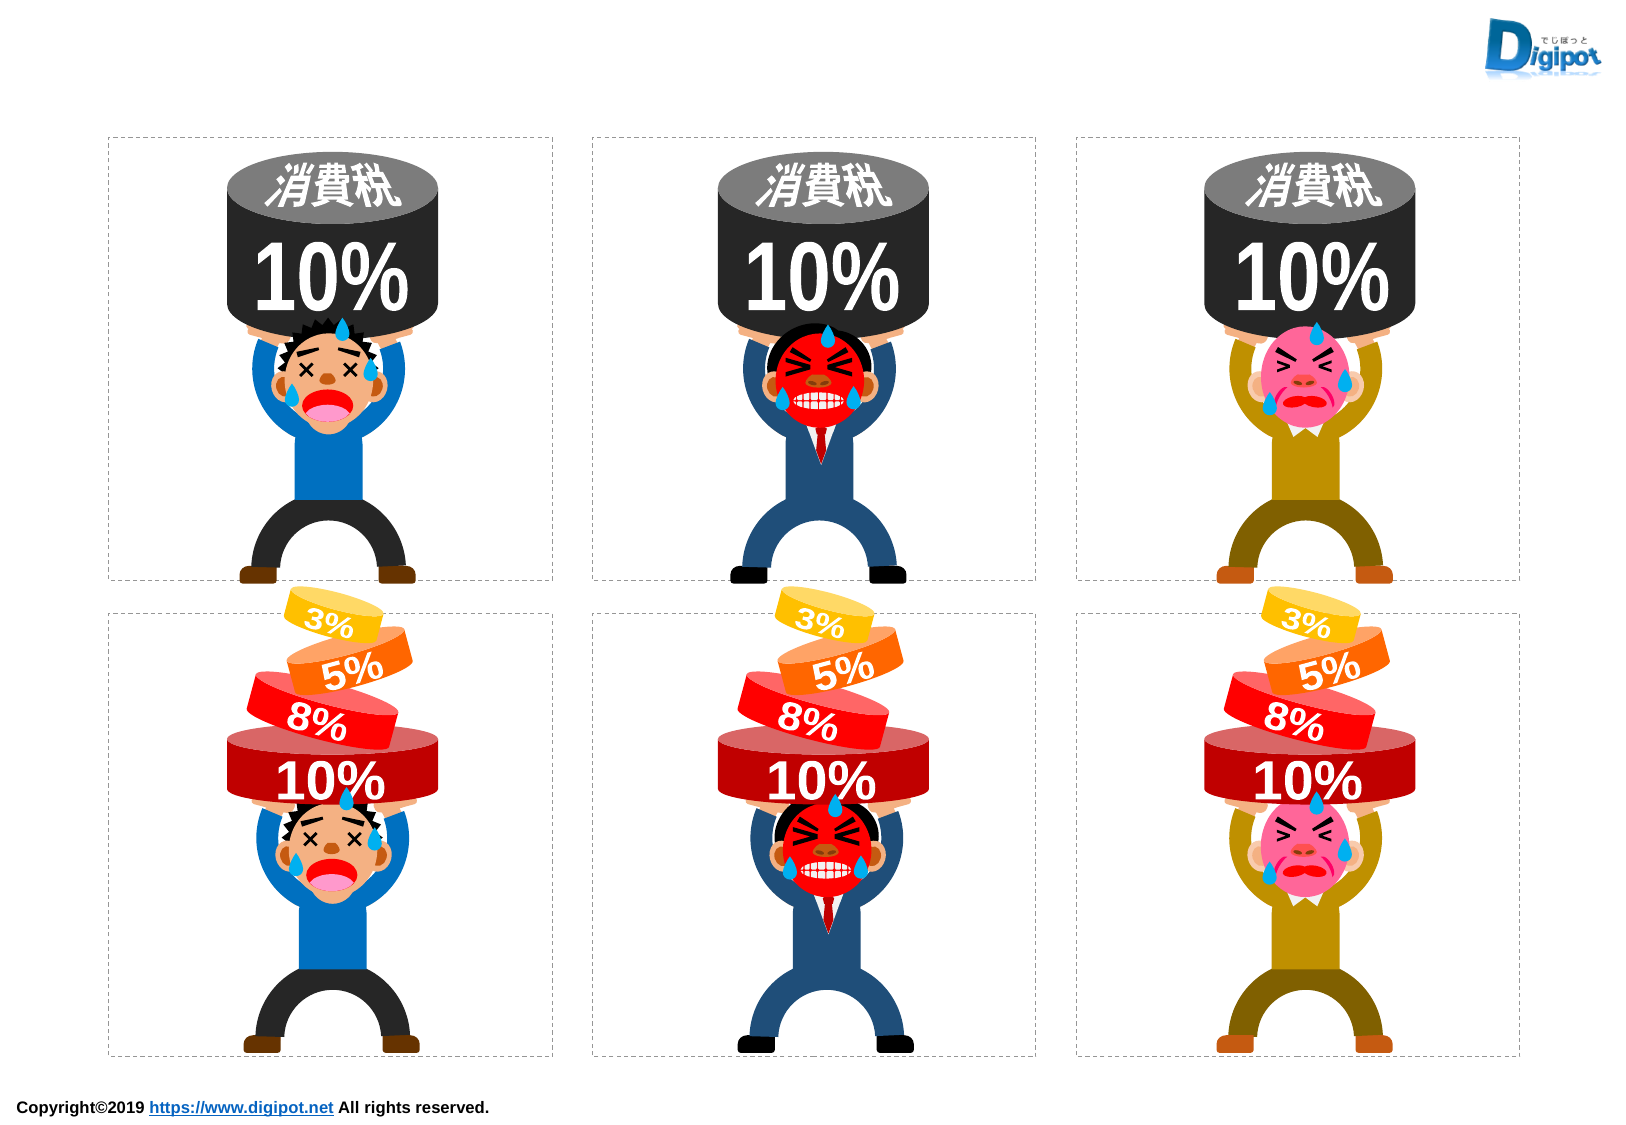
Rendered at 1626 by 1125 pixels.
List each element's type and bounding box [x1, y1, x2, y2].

picture [1485, 18, 1602, 82]
text_box [226, 151, 438, 584]
text_box [717, 151, 929, 584]
text_box [1204, 151, 1416, 584]
text_box [226, 592, 438, 1053]
text_box [717, 592, 929, 1053]
text_box [1204, 592, 1416, 1053]
